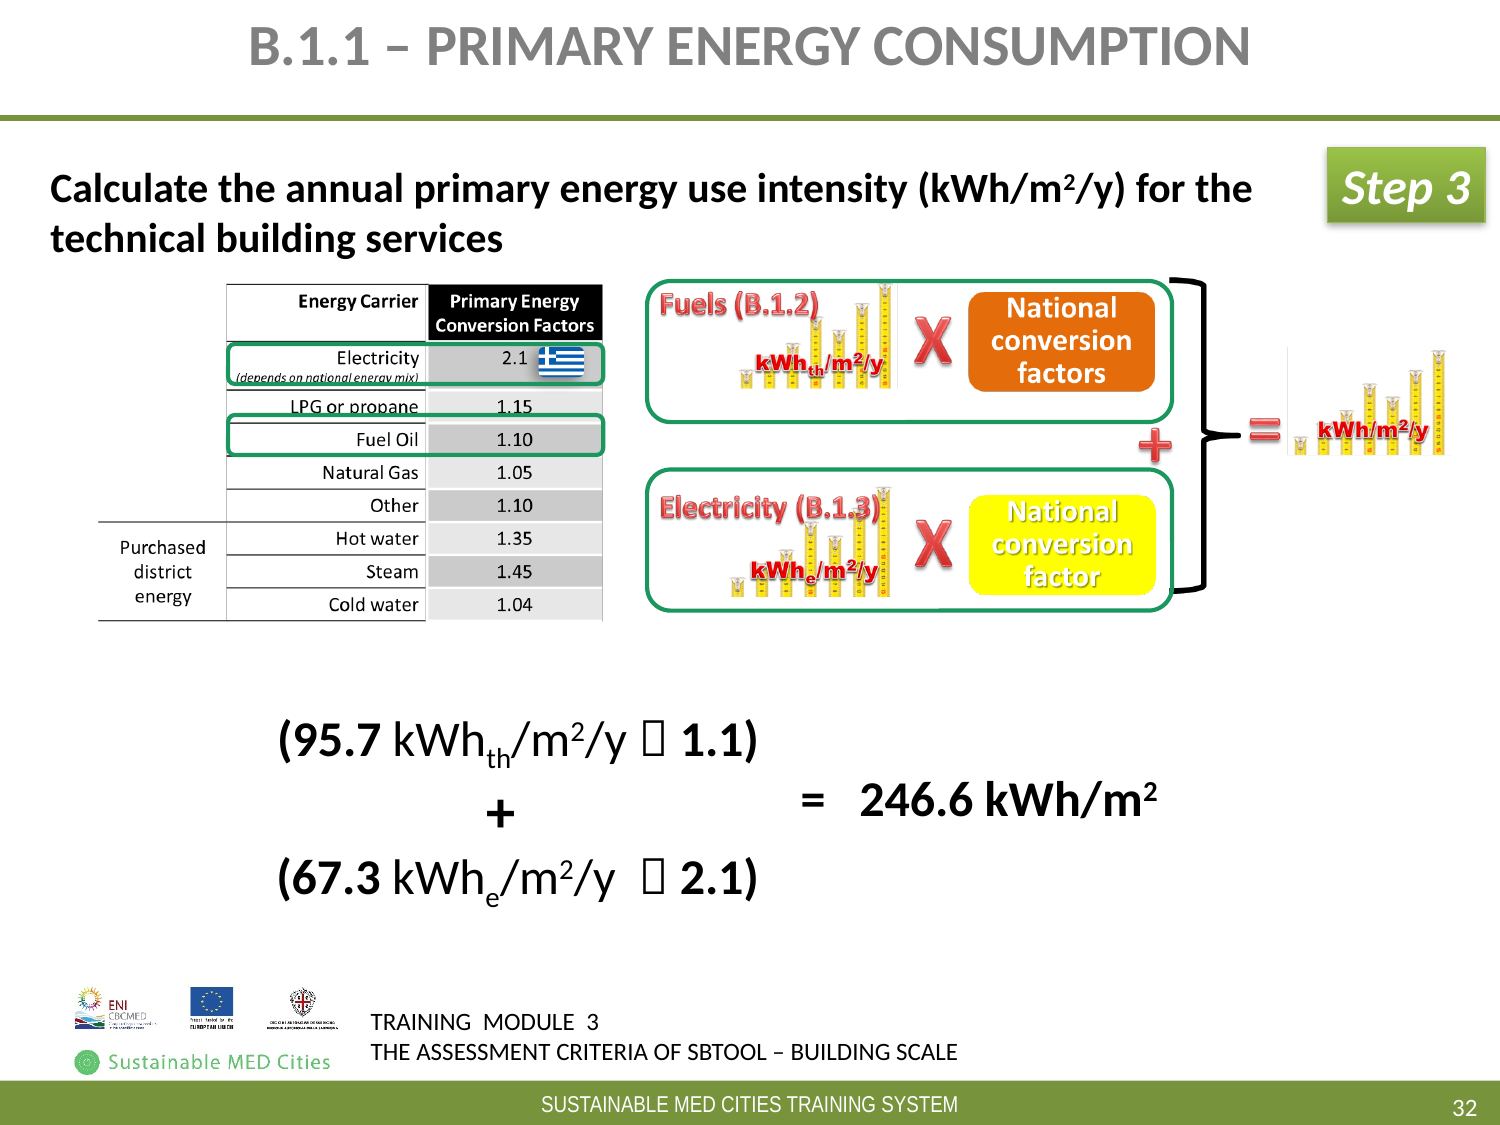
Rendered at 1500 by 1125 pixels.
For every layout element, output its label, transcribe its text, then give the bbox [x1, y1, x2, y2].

text_box Step 3 [1327, 147, 1486, 223]
picture [62, 978, 356, 1080]
text_box Calculate the annual primary energy use intensity (kWh/m2/y) for the technical building services [35, 153, 1275, 271]
picture [649, 277, 1477, 617]
picture [97, 281, 604, 629]
slide_number 32 [1142, 1076, 1493, 1125]
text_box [263, 698, 1177, 907]
